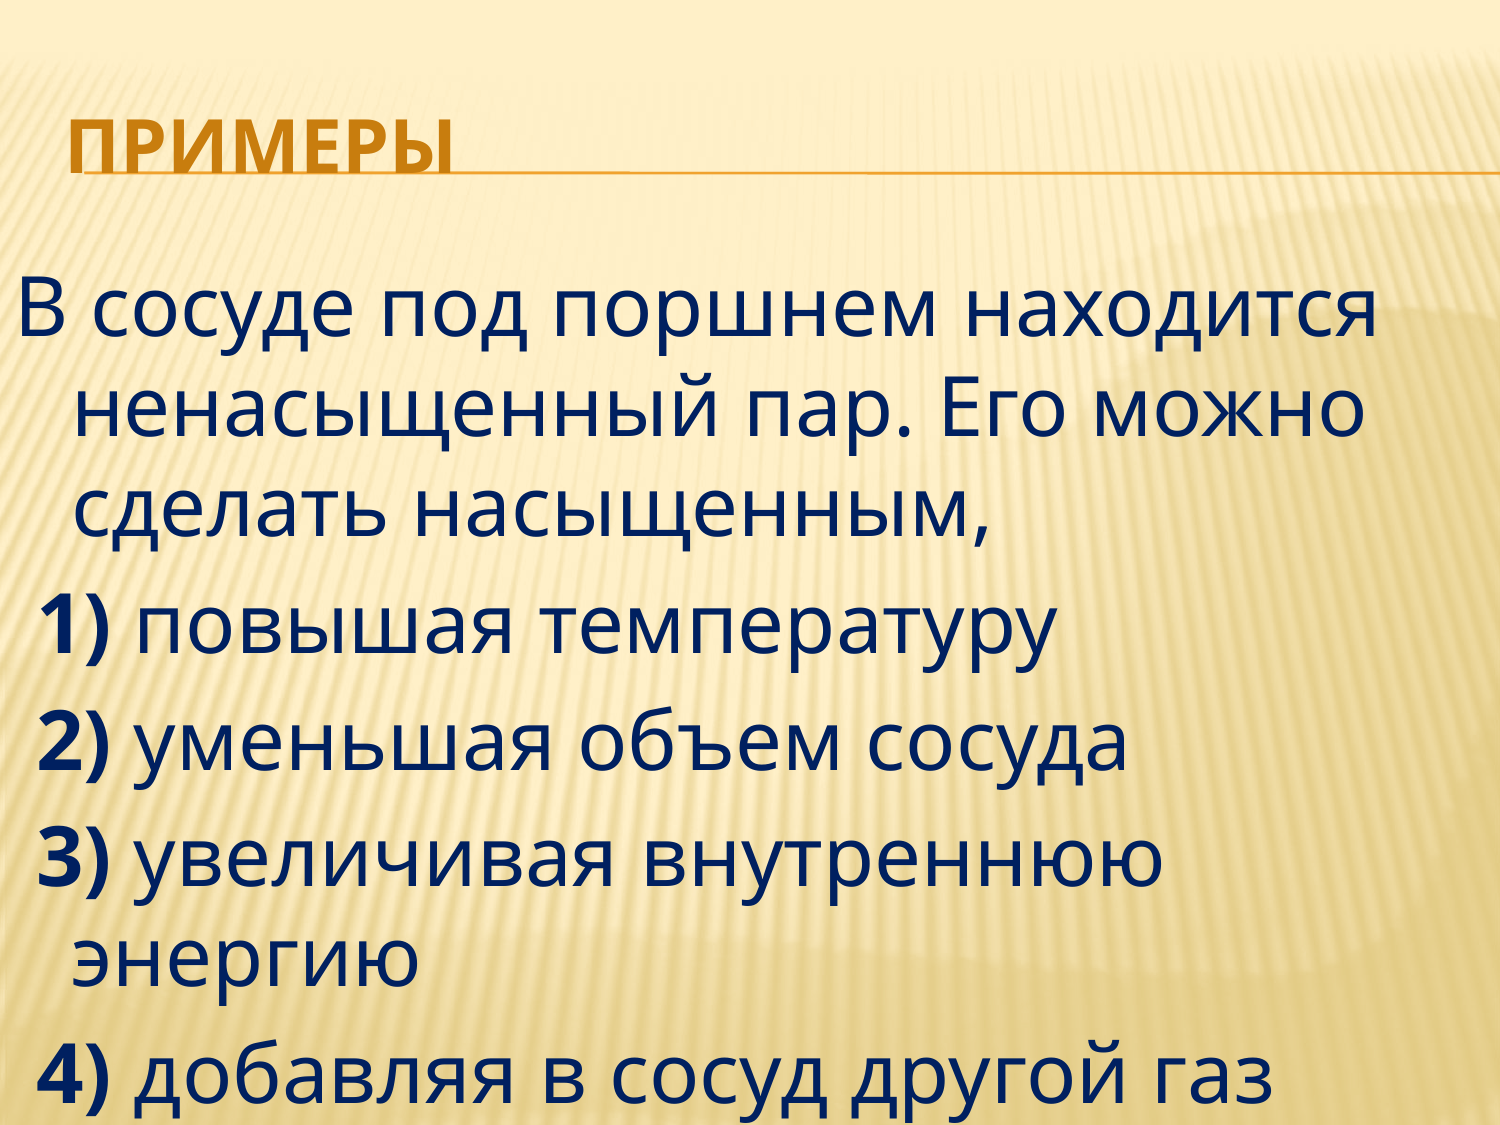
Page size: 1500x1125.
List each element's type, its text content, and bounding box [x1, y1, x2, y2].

list В сосуде под поршнем находится ненасыщенный пар. Его можно сделать насыщенным, 1) повышая температуру 2) уменьшая объем сосуда 3) увеличивая внутреннюю энергию 4) добавляя в сосуд другой газ [0, 246, 1500, 1125]
title ПРИМЕРЫ [50, 75, 1475, 213]
